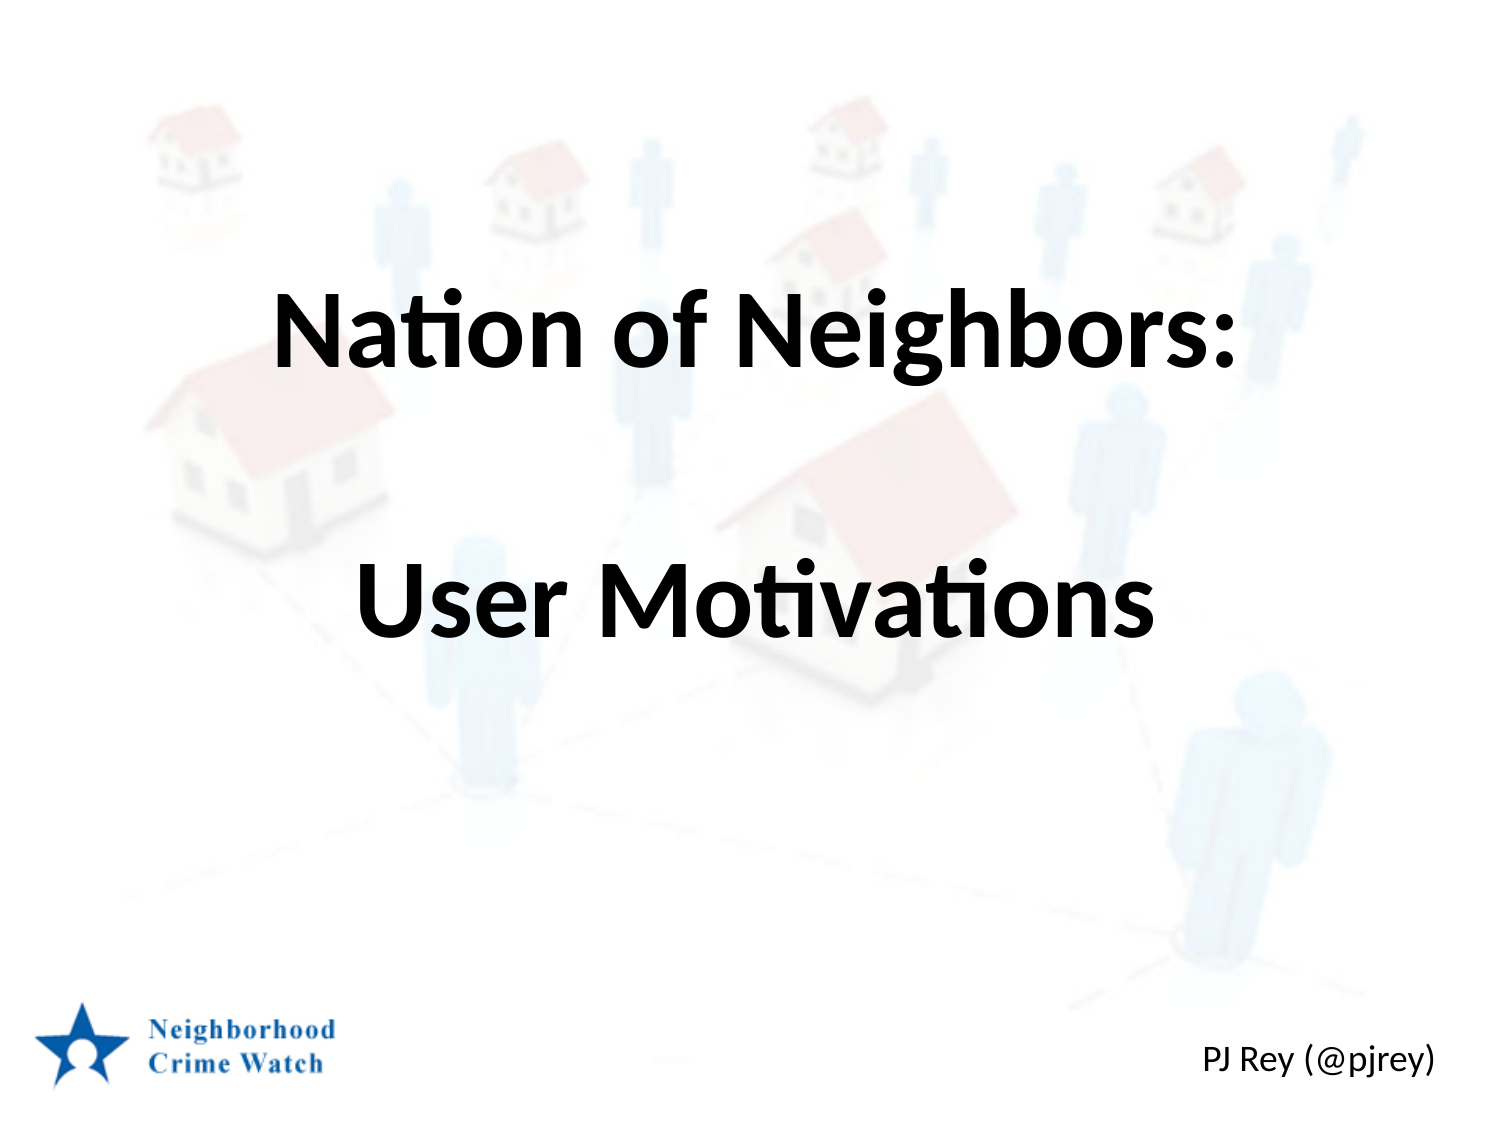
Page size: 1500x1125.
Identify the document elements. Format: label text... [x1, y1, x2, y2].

picture [34, 49, 1401, 1094]
text_box PJ Rey (@pjrey) [1187, 1026, 1463, 1087]
